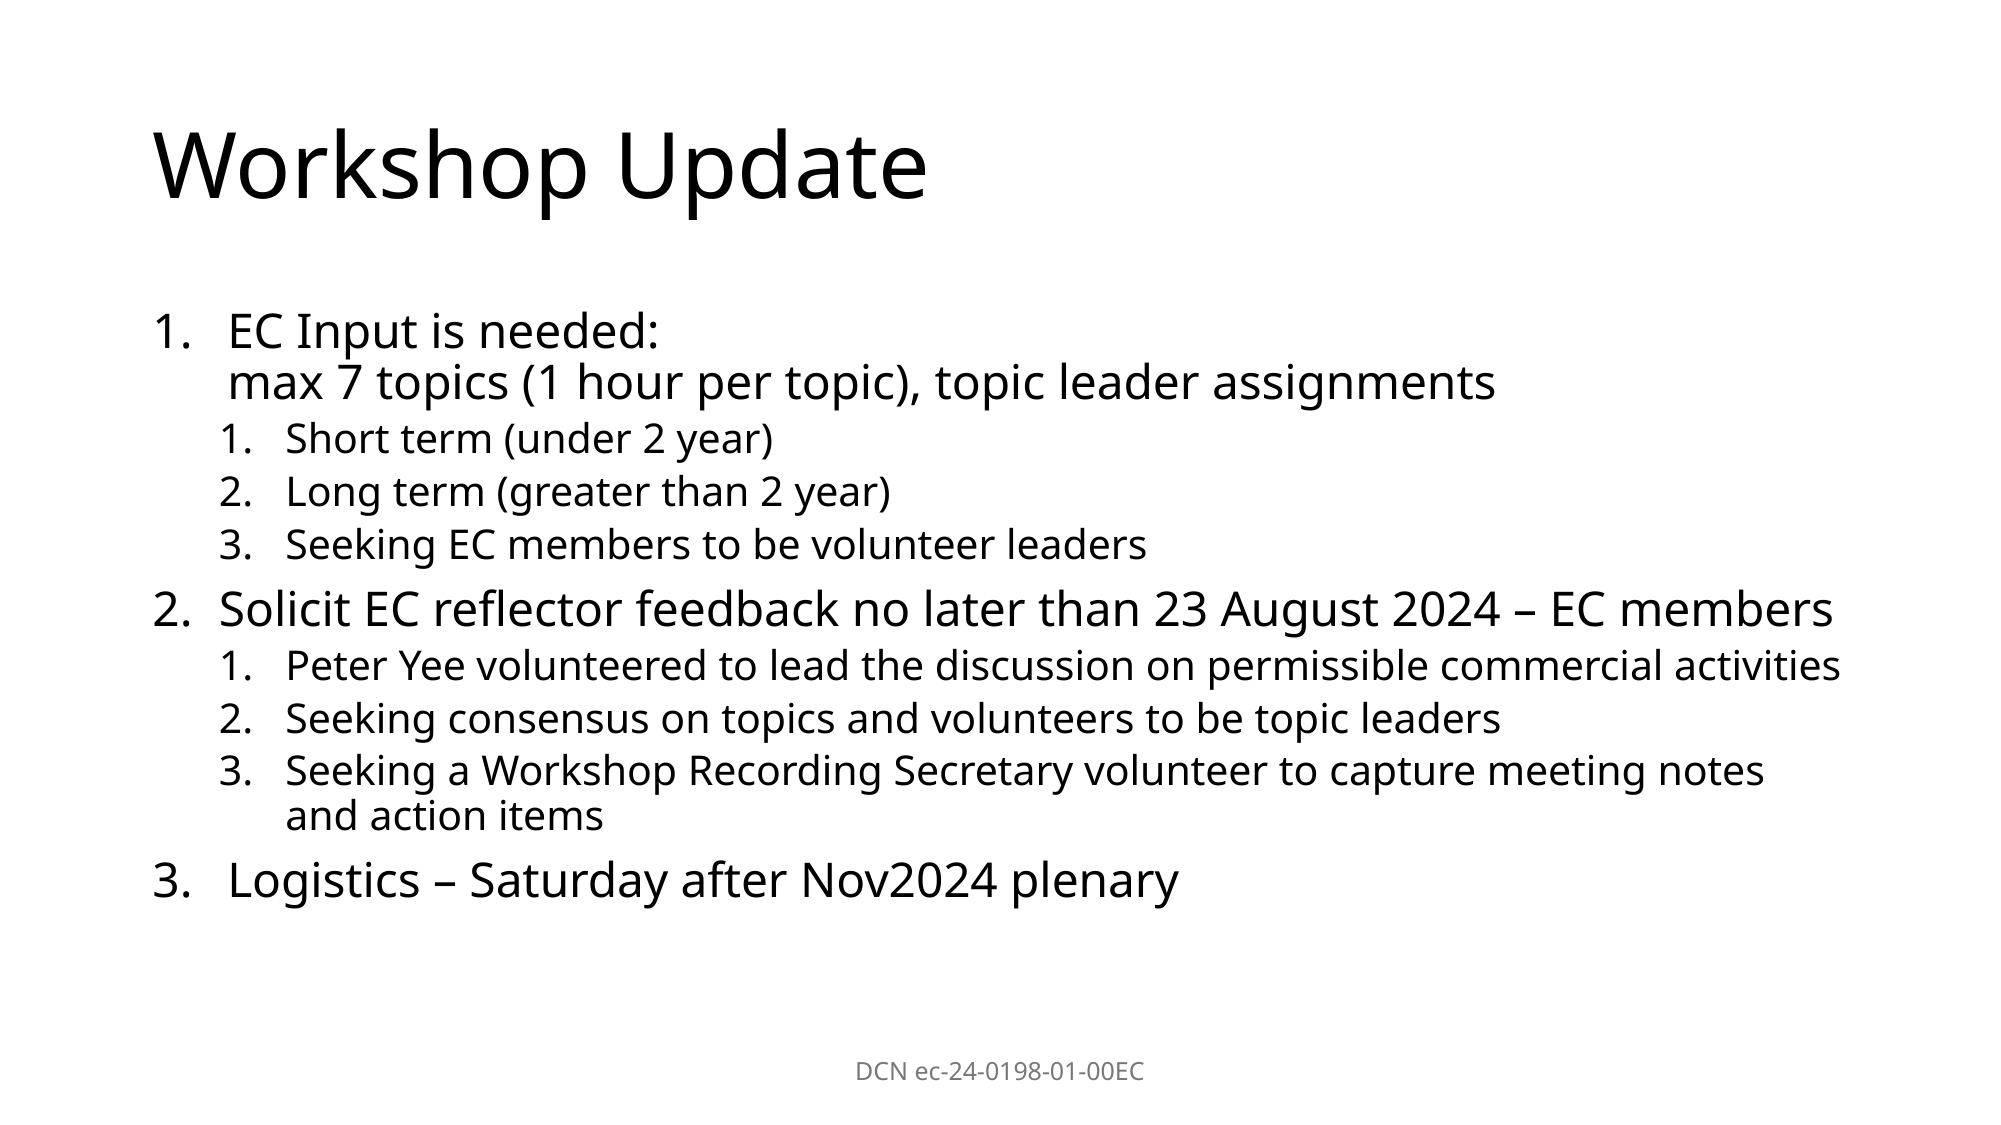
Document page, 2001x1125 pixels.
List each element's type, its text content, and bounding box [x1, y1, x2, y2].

footer DCN ec-24-0198-01-00EC [662, 1042, 1338, 1103]
title Workshop Update [137, 59, 1863, 278]
list EC Input is needed: max 7 topics (1 hour per topic), topic leader assignments Short term (under 2 year) Long term (greater than 2 year) Seeking EC members to be volunteer leaders Solicit EC reflector feedback no later than 23 August 2024 – EC members Peter Yee volunteered to lead the discussion on permissible commercial activities Seeking consensus on topics and volunteers to be topic leaders Seeking a Workshop Recording Secretary volunteer to capture meeting notes and action items Logistics – Saturday after Nov2024 plenary [137, 299, 1863, 1014]
